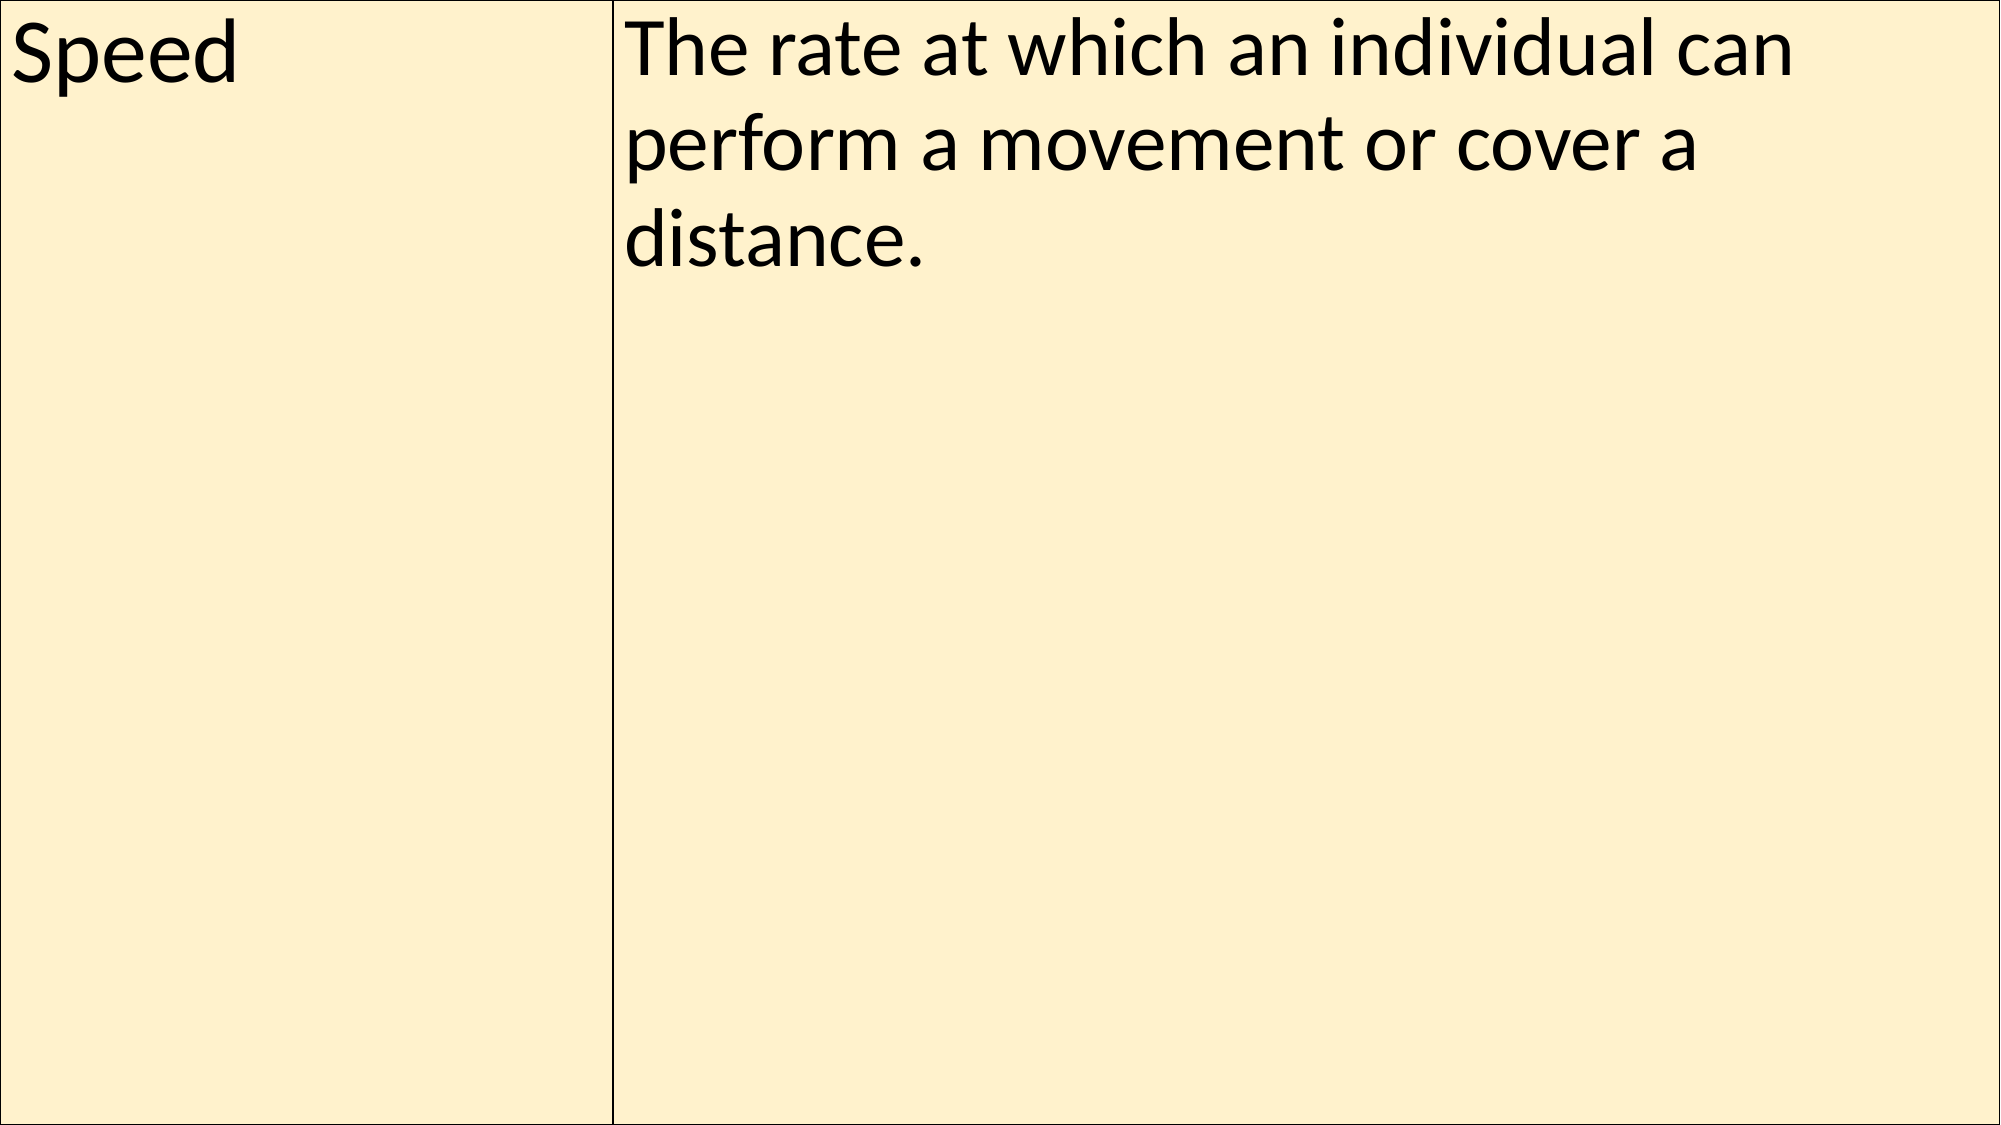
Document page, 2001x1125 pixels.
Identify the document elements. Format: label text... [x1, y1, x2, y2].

table_header Speed [1, 1, 612, 1124]
table_header The rate at which an individual can perform a movement or cover a distance. [614, 1, 1999, 1124]
